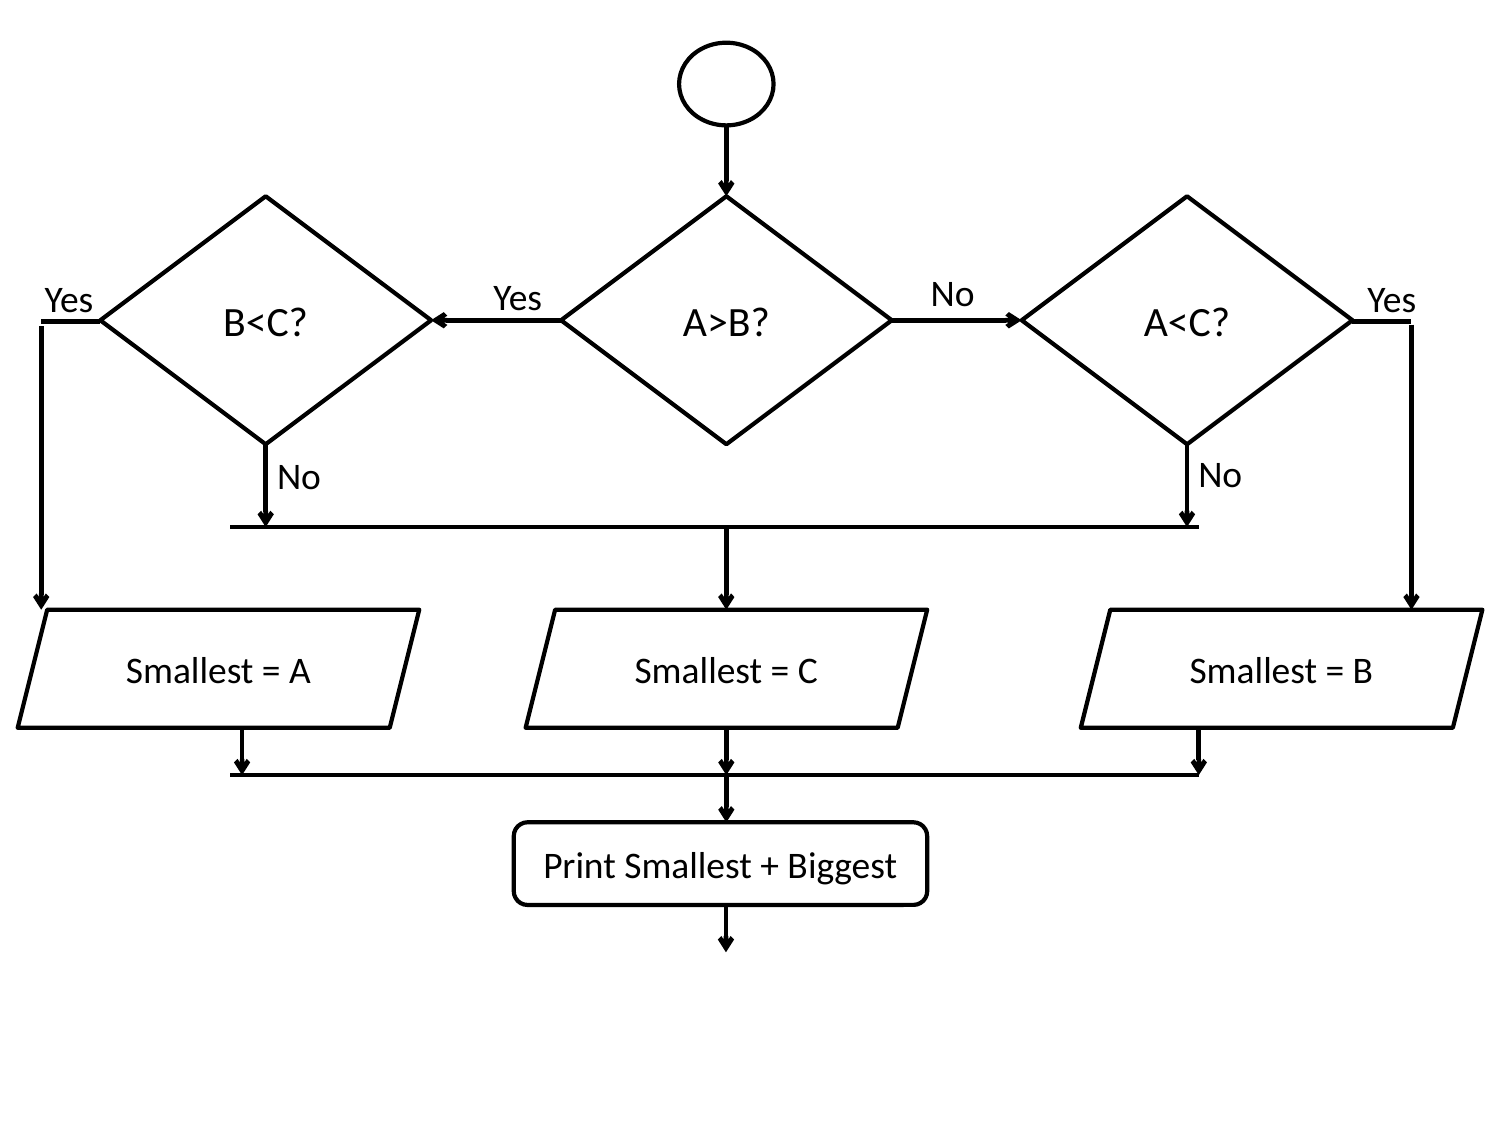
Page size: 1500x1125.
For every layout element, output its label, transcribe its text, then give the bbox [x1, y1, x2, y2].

text_box No [1189, 442, 1258, 503]
text_box No [266, 444, 337, 505]
text_box Yes [478, 265, 558, 319]
text_box [676, 40, 776, 128]
text_box Smallest = B [1078, 607, 1485, 730]
text_box Smallest = A [15, 607, 422, 730]
text_box Print Smallest + Biggest [511, 820, 930, 908]
text_box A>B? [560, 196, 893, 446]
text_box B<C? [105, 194, 433, 445]
text_box Smallest = C [523, 607, 930, 730]
text_box No [915, 261, 990, 319]
text_box Yes [1352, 267, 1432, 327]
text_box Yes [29, 267, 109, 327]
text_box A<C? [1020, 194, 1352, 446]
